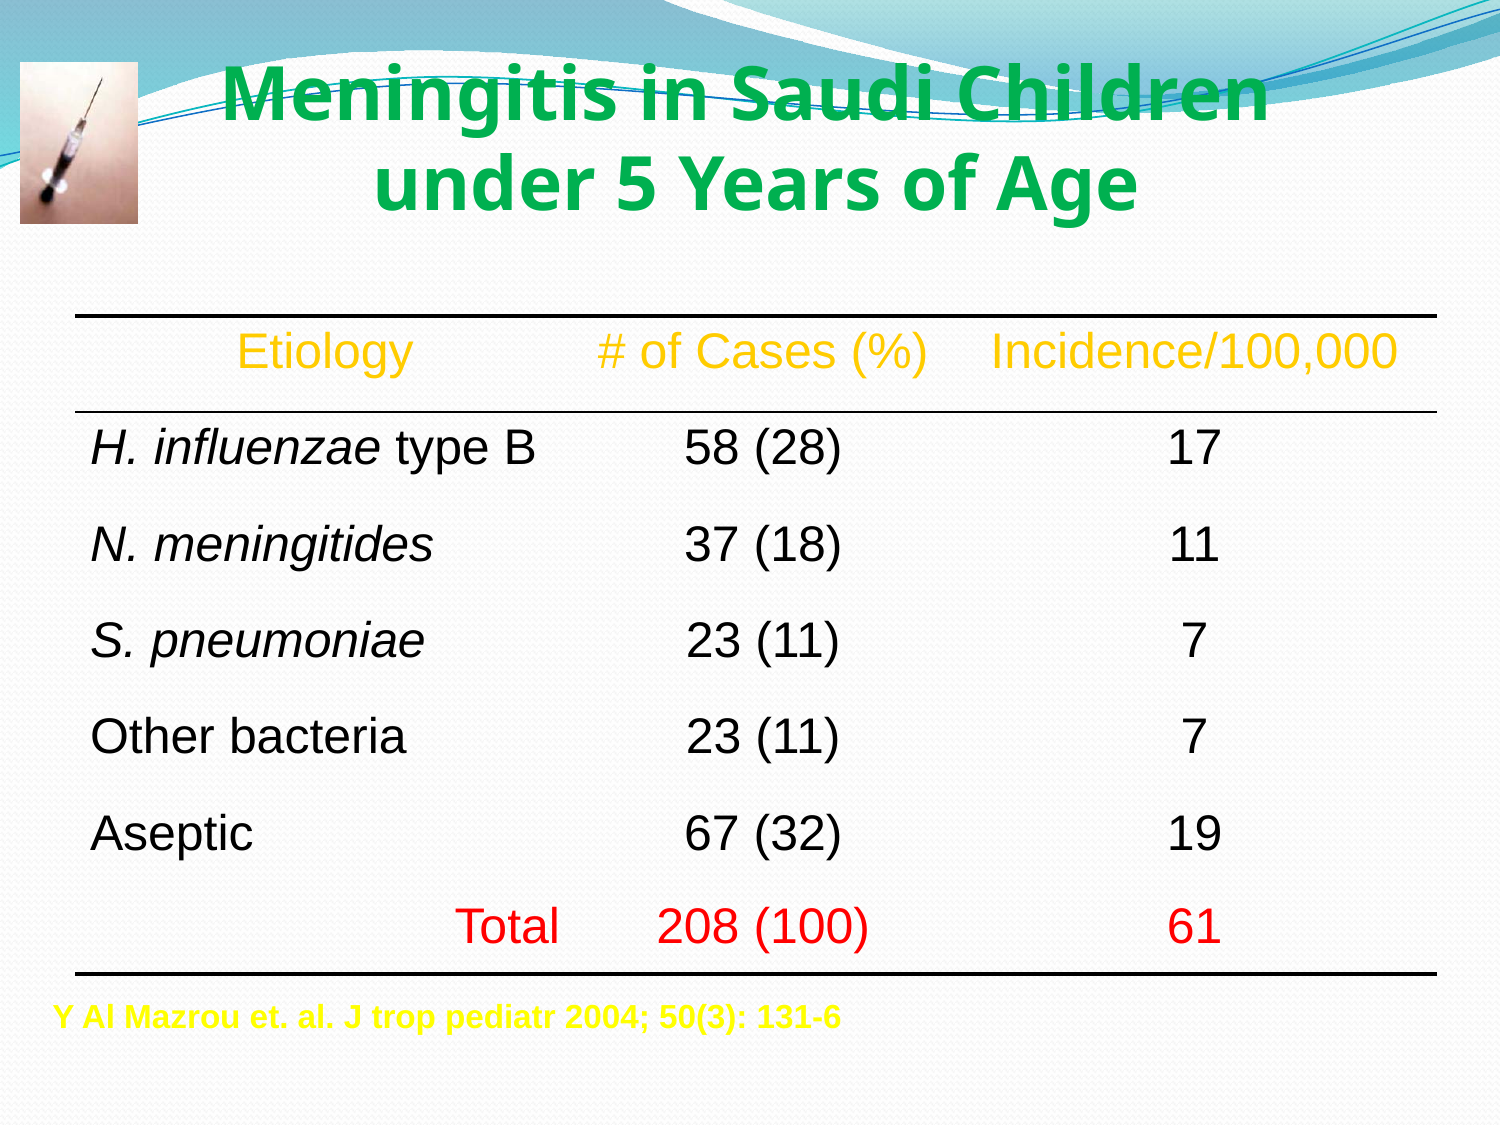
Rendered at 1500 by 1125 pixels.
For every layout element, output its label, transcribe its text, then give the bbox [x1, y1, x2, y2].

table_cell N. meningitides [75, 509, 575, 605]
table_cell 11 [952, 509, 1437, 605]
table_cell 58 (28) [575, 413, 952, 509]
table_cell 37 (18) [575, 509, 952, 605]
table_cell 7 [952, 605, 1437, 701]
table_cell 67 (32) [575, 798, 952, 890]
table_cell Total [75, 890, 575, 972]
table_cell 208 (100) [575, 890, 952, 972]
table_cell 17 [952, 413, 1437, 509]
table_cell 23 (11) [575, 701, 952, 798]
table_header Etiology [75, 318, 575, 411]
title Meningitis in Saudi Children under 5 Years of Age [12, 37, 1500, 225]
table_cell H. influenzae type B [75, 413, 575, 509]
table_cell 19 [952, 798, 1437, 890]
table_header Incidence/100,000 [952, 318, 1437, 411]
table_cell Other bacteria [75, 701, 575, 798]
table_cell 23 (11) [575, 605, 952, 701]
table_cell S. pneumoniae [75, 605, 575, 701]
table_cell 7 [952, 701, 1437, 798]
text_box Y Al Mazrou et. al. J trop pediatr 2004; 50(3): 131-6 [37, 987, 1325, 1043]
table_header # of Cases (%) [575, 318, 952, 411]
table_cell 61 [952, 890, 1437, 972]
table_cell Aseptic [75, 798, 575, 890]
